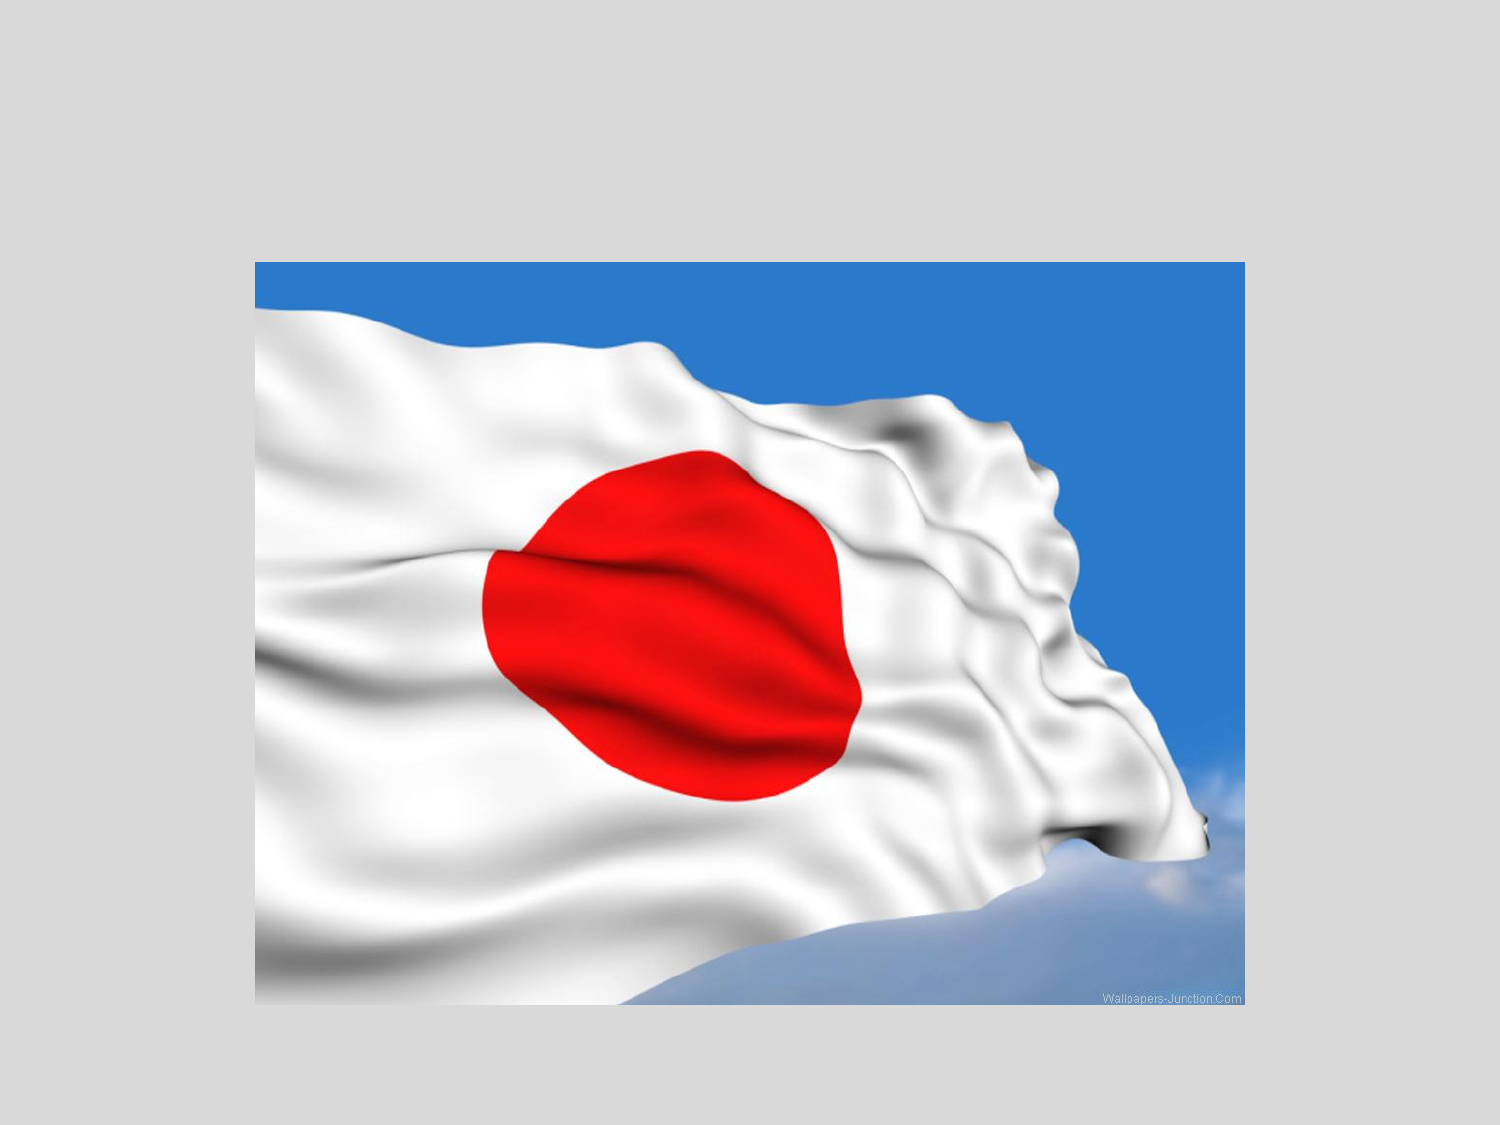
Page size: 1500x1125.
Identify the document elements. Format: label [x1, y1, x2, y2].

picture [254, 262, 1246, 1006]
